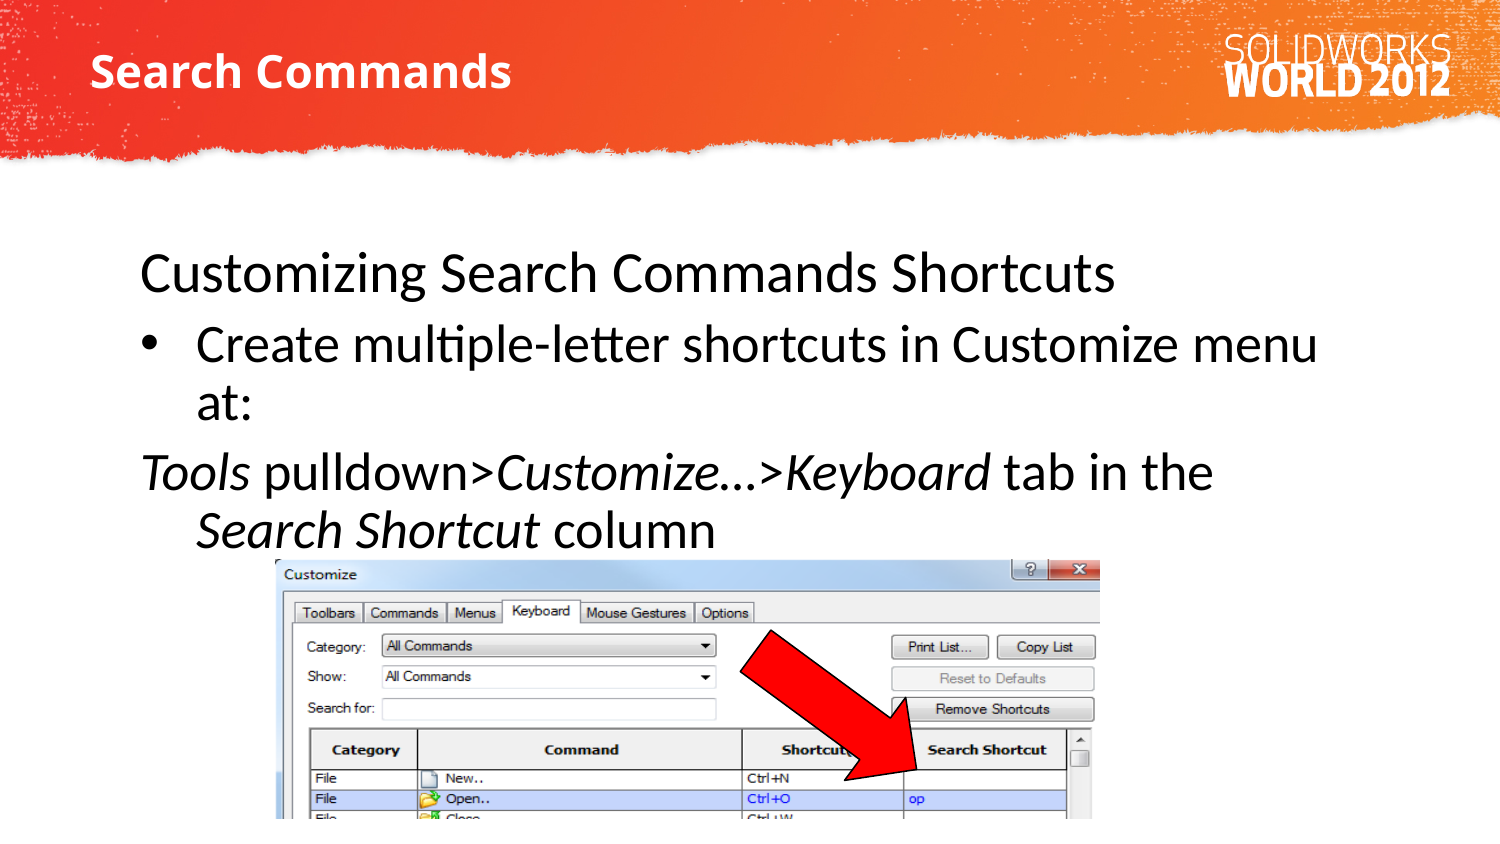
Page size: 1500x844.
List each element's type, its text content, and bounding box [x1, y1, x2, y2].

text_box Search Commands [74, 0, 1338, 141]
picture [0, 0, 1500, 844]
list Customizing Search Commands Shortcuts Create multiple-letter shortcuts in Customize menu at: Tools pulldown>Customize…>Keyboard tab in the Search Shortcut column [125, 234, 1388, 732]
